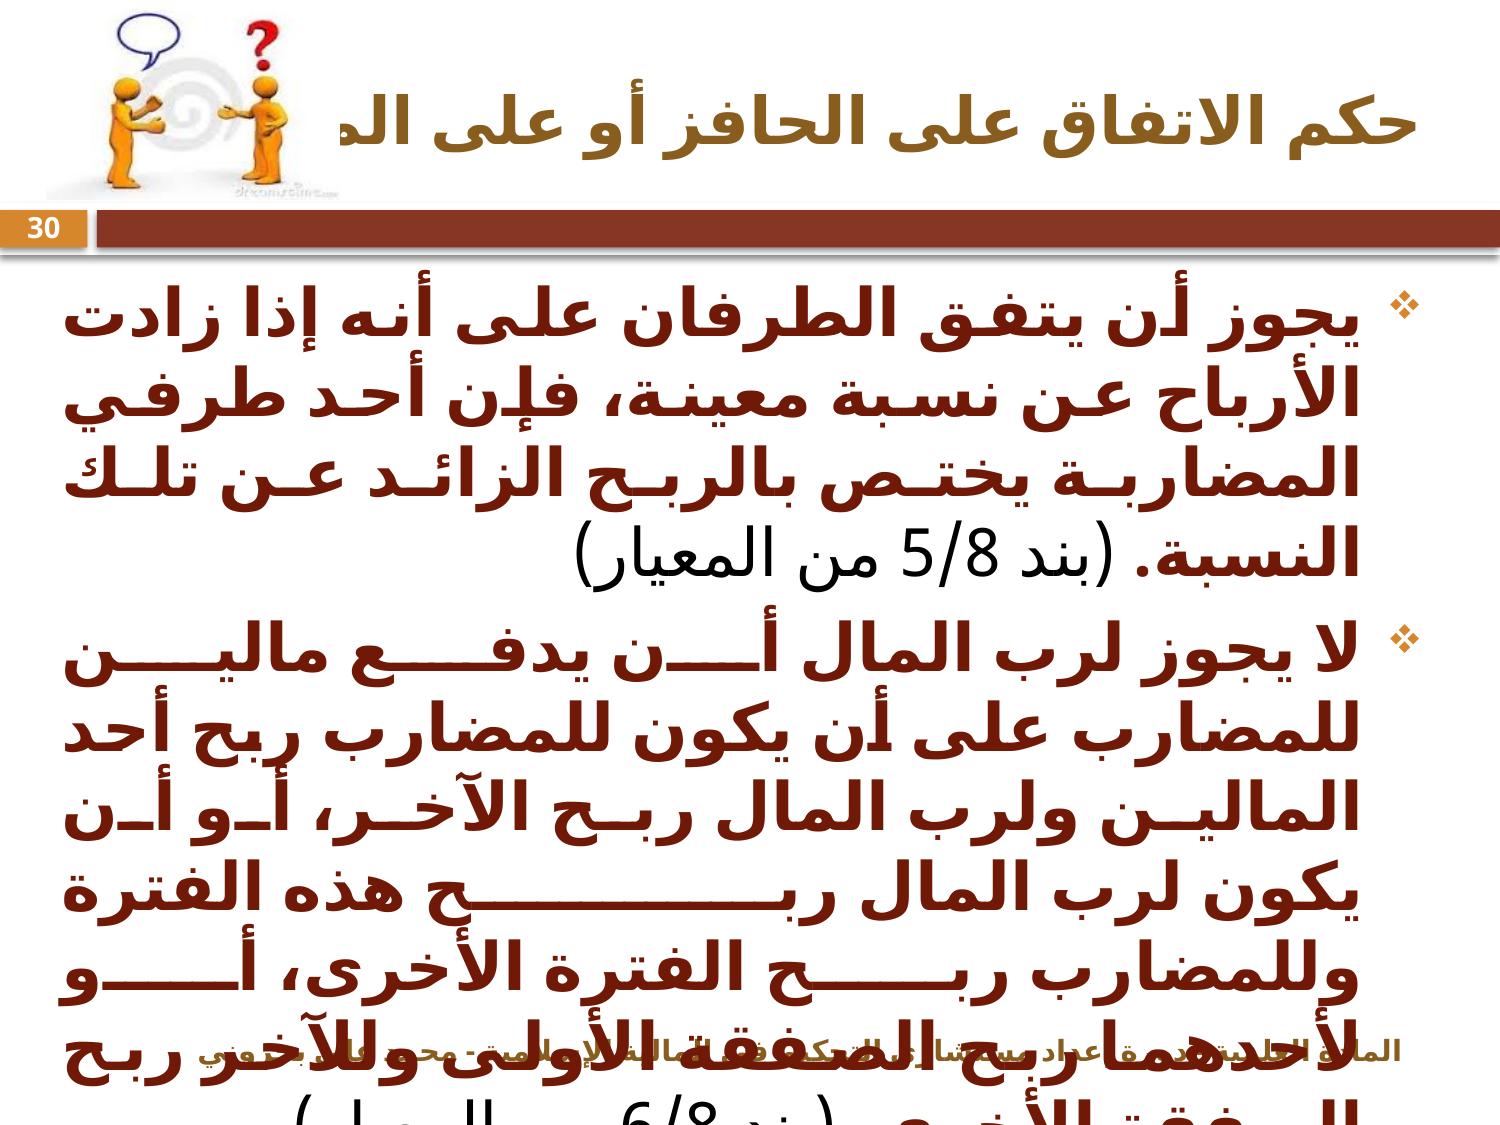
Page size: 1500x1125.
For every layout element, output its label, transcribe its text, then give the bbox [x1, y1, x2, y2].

footer المادة العلمية - دورة إعداد مستشاري التحكيم في المالية الإسلامية - محمد علي بحروني [117, 1019, 1418, 1080]
list يجوز أن يتفق الطرفان على أنه إذا زادت الأرباح عن نسبة معينة، فإن أحد طرفي المضاربة يختص بالربح الزائد عن تلك النسبة. (بند 5/8 من المعيار) لا يجوز لرب المال أن يدفع مالين للمضارب على أن يكون للمضارب ربح أحد المالين ولرب المال ربح الآخر، أو أن يكون لرب المال ربح هذه الفترة وللمضارب ربح الفترة الأخرى، أو لأحدهما ربح الصفقة الأولى وللآخر ربح الصفقة الأخرى. (بند 6/8 من المعيار) [46, 262, 1438, 1000]
title حكم الاتفاق على الحافز أو على المهايأة [344, 37, 1438, 200]
slide_number 30 [0, 208, 88, 249]
picture [46, 0, 341, 200]
